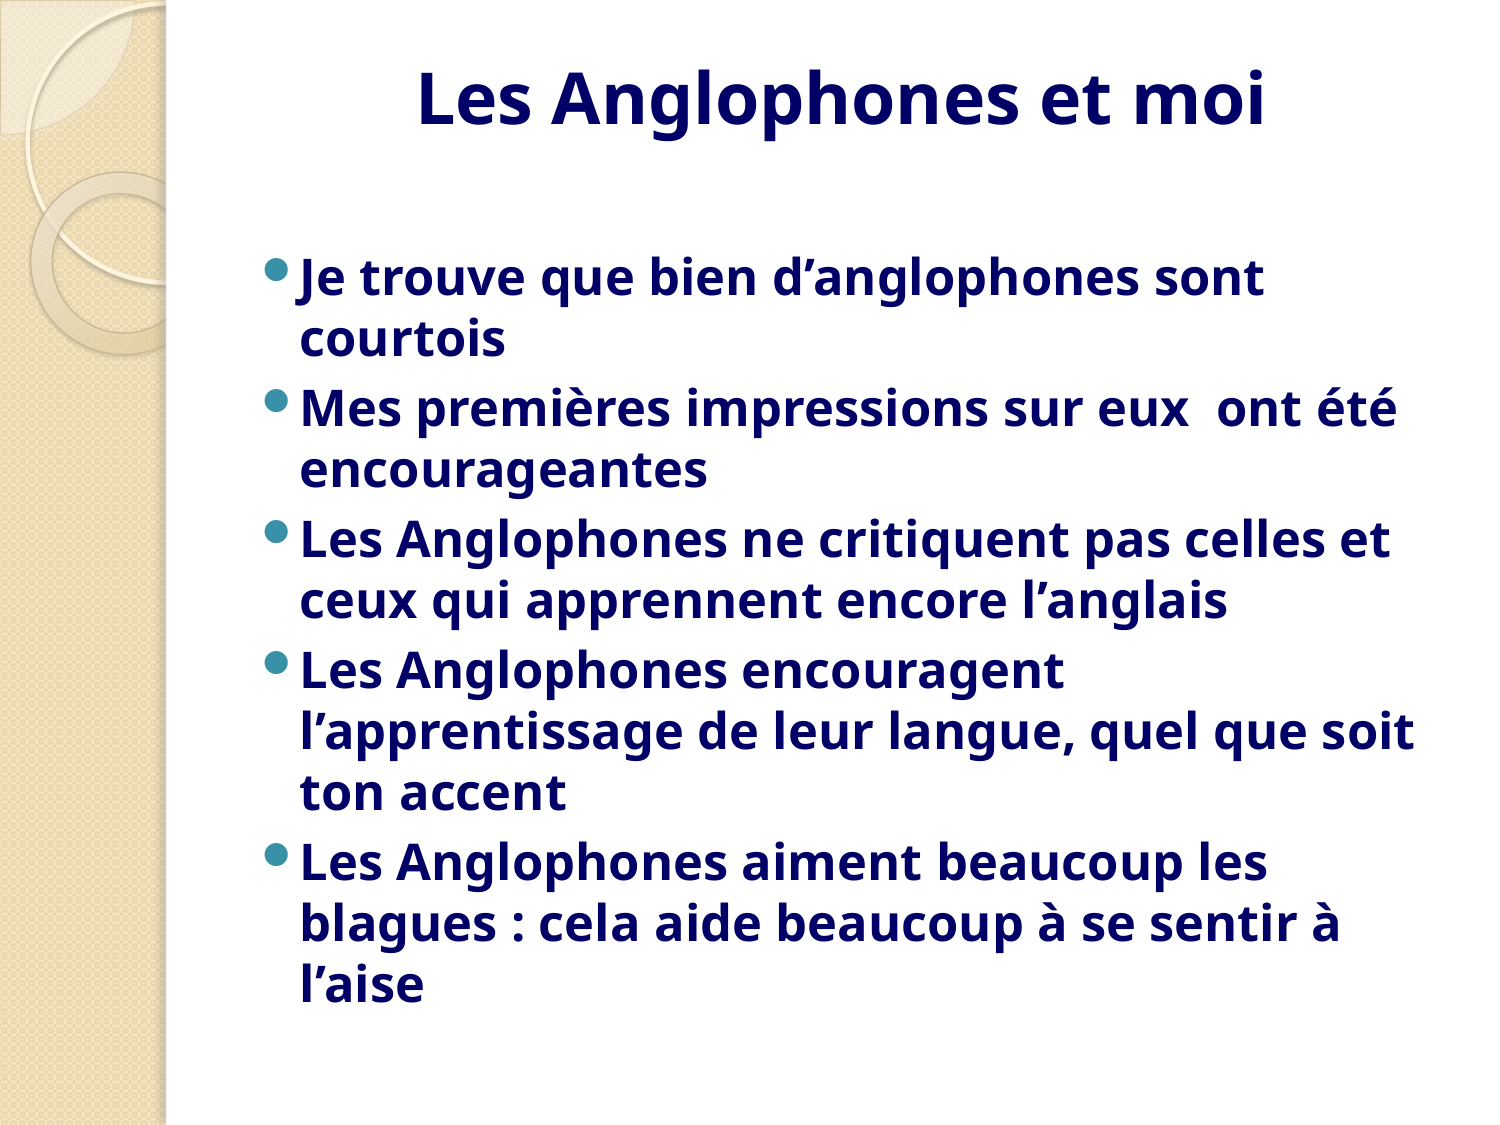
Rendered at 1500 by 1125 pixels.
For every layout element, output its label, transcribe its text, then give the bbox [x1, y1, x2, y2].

title Les Anglophones et moi [235, 45, 1466, 233]
list Je trouve que bien d’anglophones sont courtois Mes premières impressions sur eux ont été encourageantes Les Anglophones ne critiquent pas celles et ceux qui apprennent encore l’anglais Les Anglophones encouragent l’apprentissage de leur langue, quel que soit ton accent Les Anglophones aiment beaucoup les blagues : cela aide beaucoup à se sentir à l’aise [235, 237, 1466, 1025]
